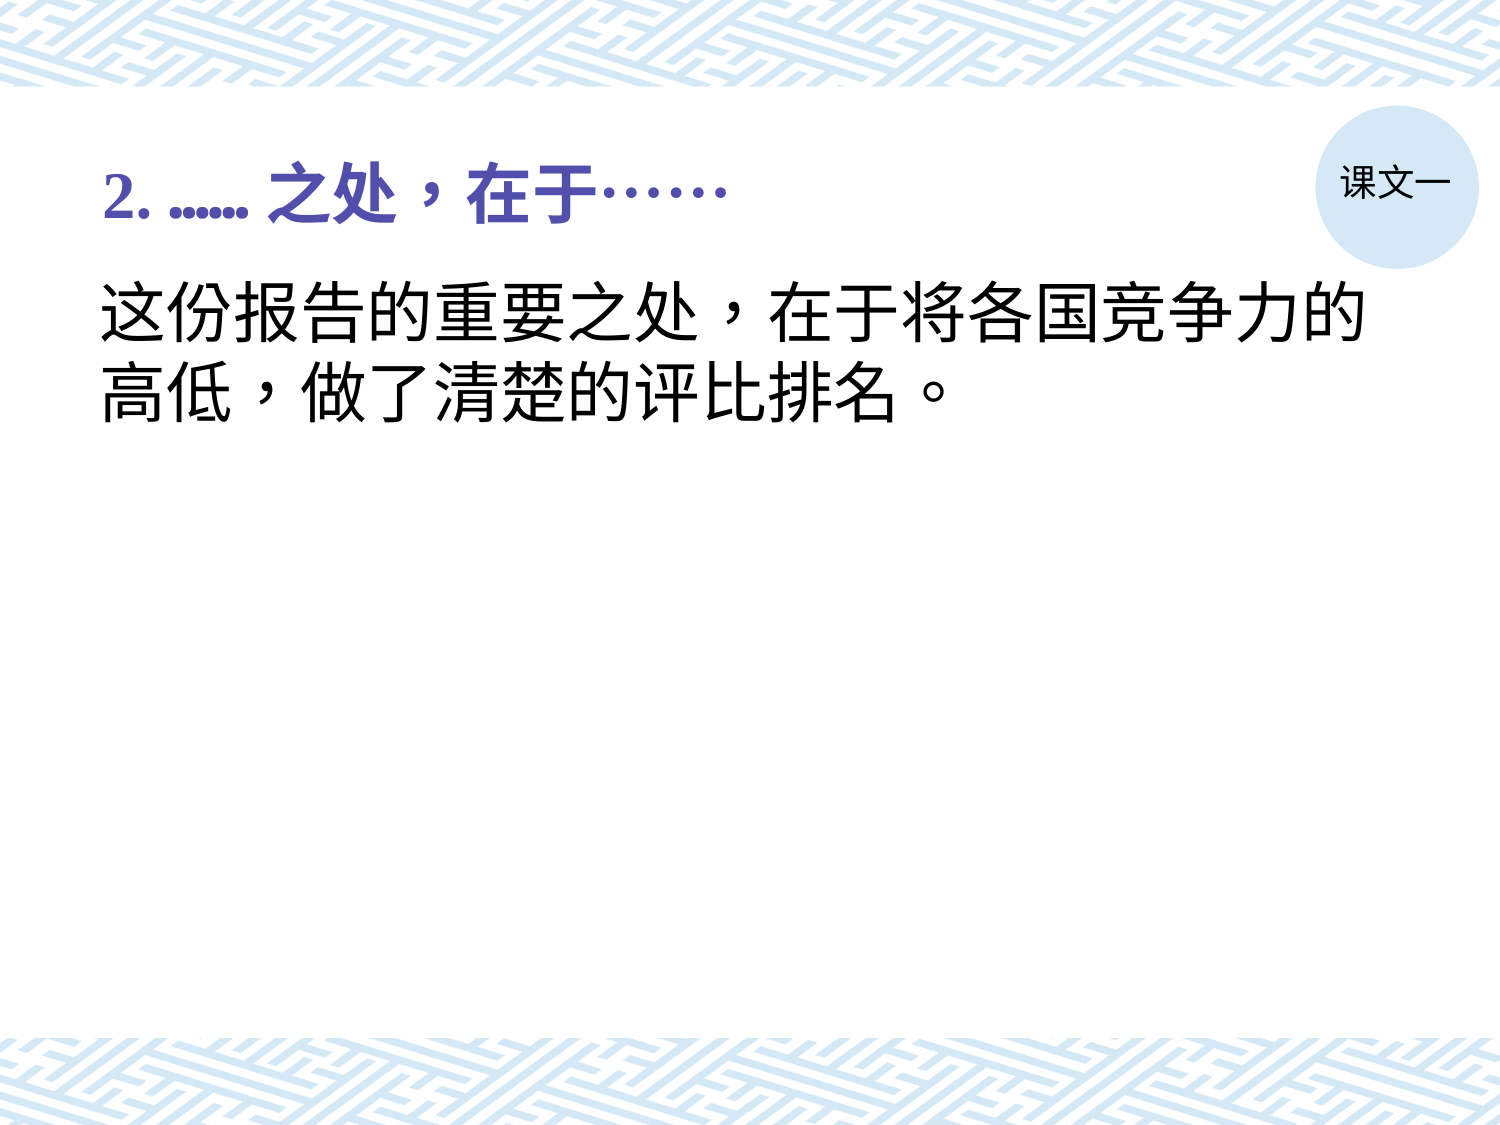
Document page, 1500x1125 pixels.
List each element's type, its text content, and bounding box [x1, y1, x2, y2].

text_box 课文一 [1325, 151, 1500, 212]
picture [0, 0, 1500, 1125]
list 这份报告的重要之处，在于将各国竞争力的高低，做了清楚的评比排名。 [99, 270, 1394, 648]
title 2. ……之处，在于…… [102, 152, 1340, 270]
